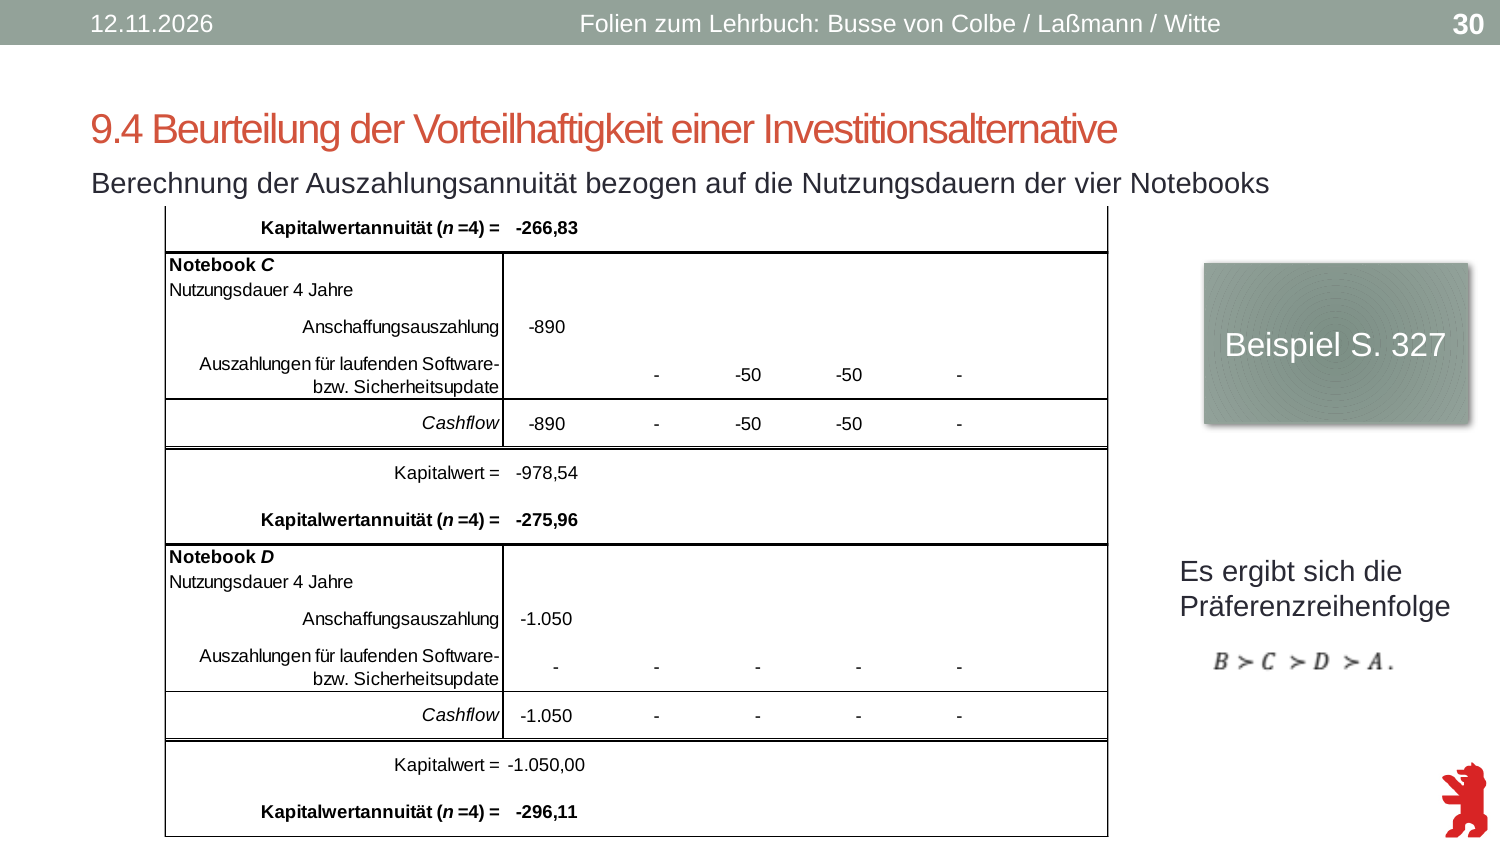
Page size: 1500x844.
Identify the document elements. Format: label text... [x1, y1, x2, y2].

text_box Beispiel S. 327 [1204, 263, 1468, 424]
footer Folien zum Lehrbuch: Busse von Colbe / Laßmann / Witte [562, 2, 1238, 43]
title 9.4 Beurteilung der Vorteilhaftigkeit einer Investitionsalternative [75, 65, 1500, 188]
text_box Berechnung der Auszahlungsannuität bezogen auf die Nutzungsdauern der vier Notebooks [76, 157, 1287, 208]
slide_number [75, 2, 550, 43]
slide_number 30 [1325, 2, 1500, 43]
text_box Es ergibt sich die Präferenzreihenfolge [1164, 545, 1467, 592]
picture [164, 206, 1500, 844]
